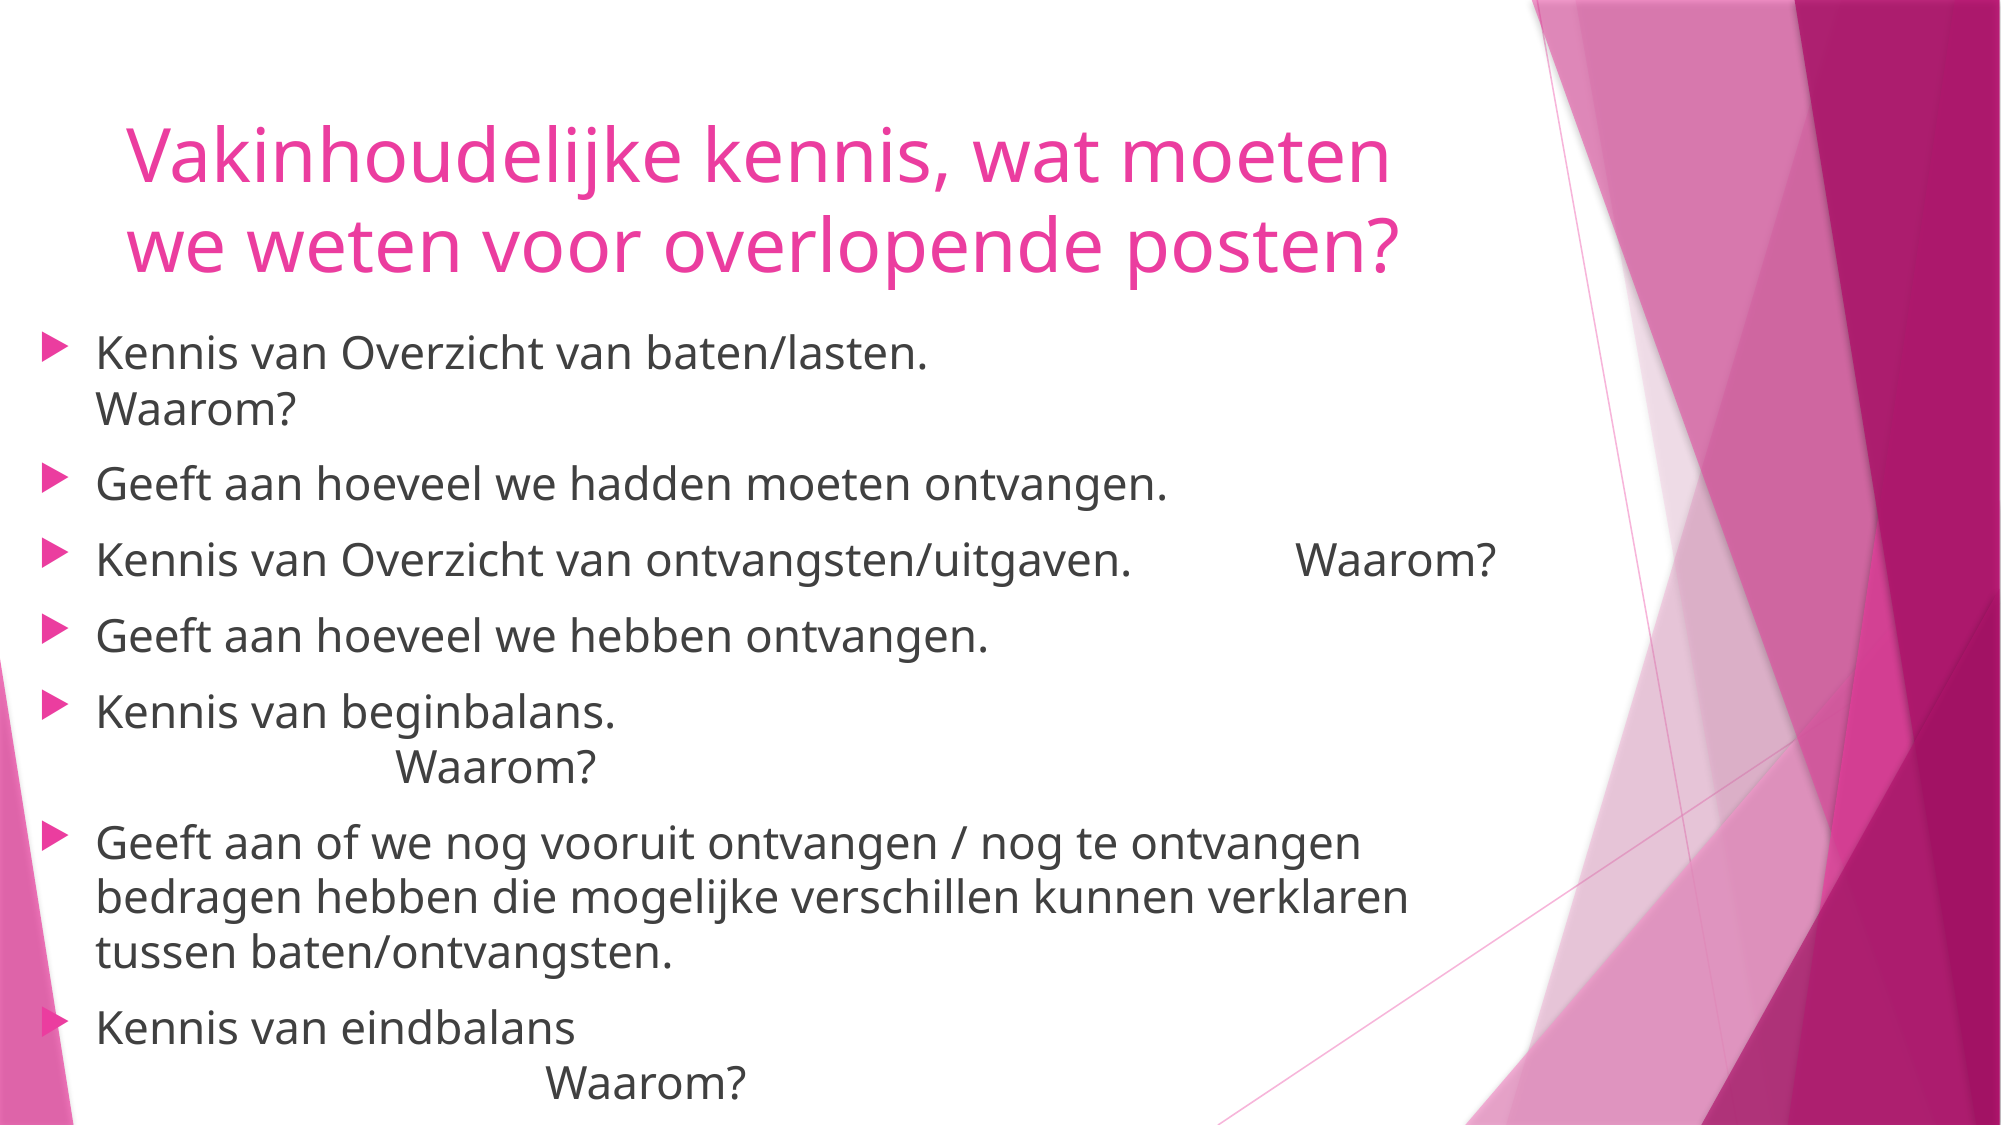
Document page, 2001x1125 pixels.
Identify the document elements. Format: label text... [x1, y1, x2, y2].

title Vakinhoudelijke kennis, wat moeten we weten voor overlopende posten? [111, 99, 1522, 316]
list Kennis van Overzicht van baten/lasten. Waarom? Geeft aan hoeveel we hadden moeten ontvangen. Kennis van Overzicht van ontvangsten/uitgaven. Waarom? Geeft aan hoeveel we hebben ontvangen. Kennis van beginbalans. Waarom? Geeft aan of we nog vooruit ontvangen / nog te ontvangen bedragen hebben die mogelijke verschillen kunnen verklaren tussen baten/ontvangsten. Kennis van eindbalans Waarom? Als er een verschil is tussen baten/ontvangsten, die niet verklaard kan worden door de begin balans, ontstaan er overlopende posten. [23, 316, 1522, 991]
